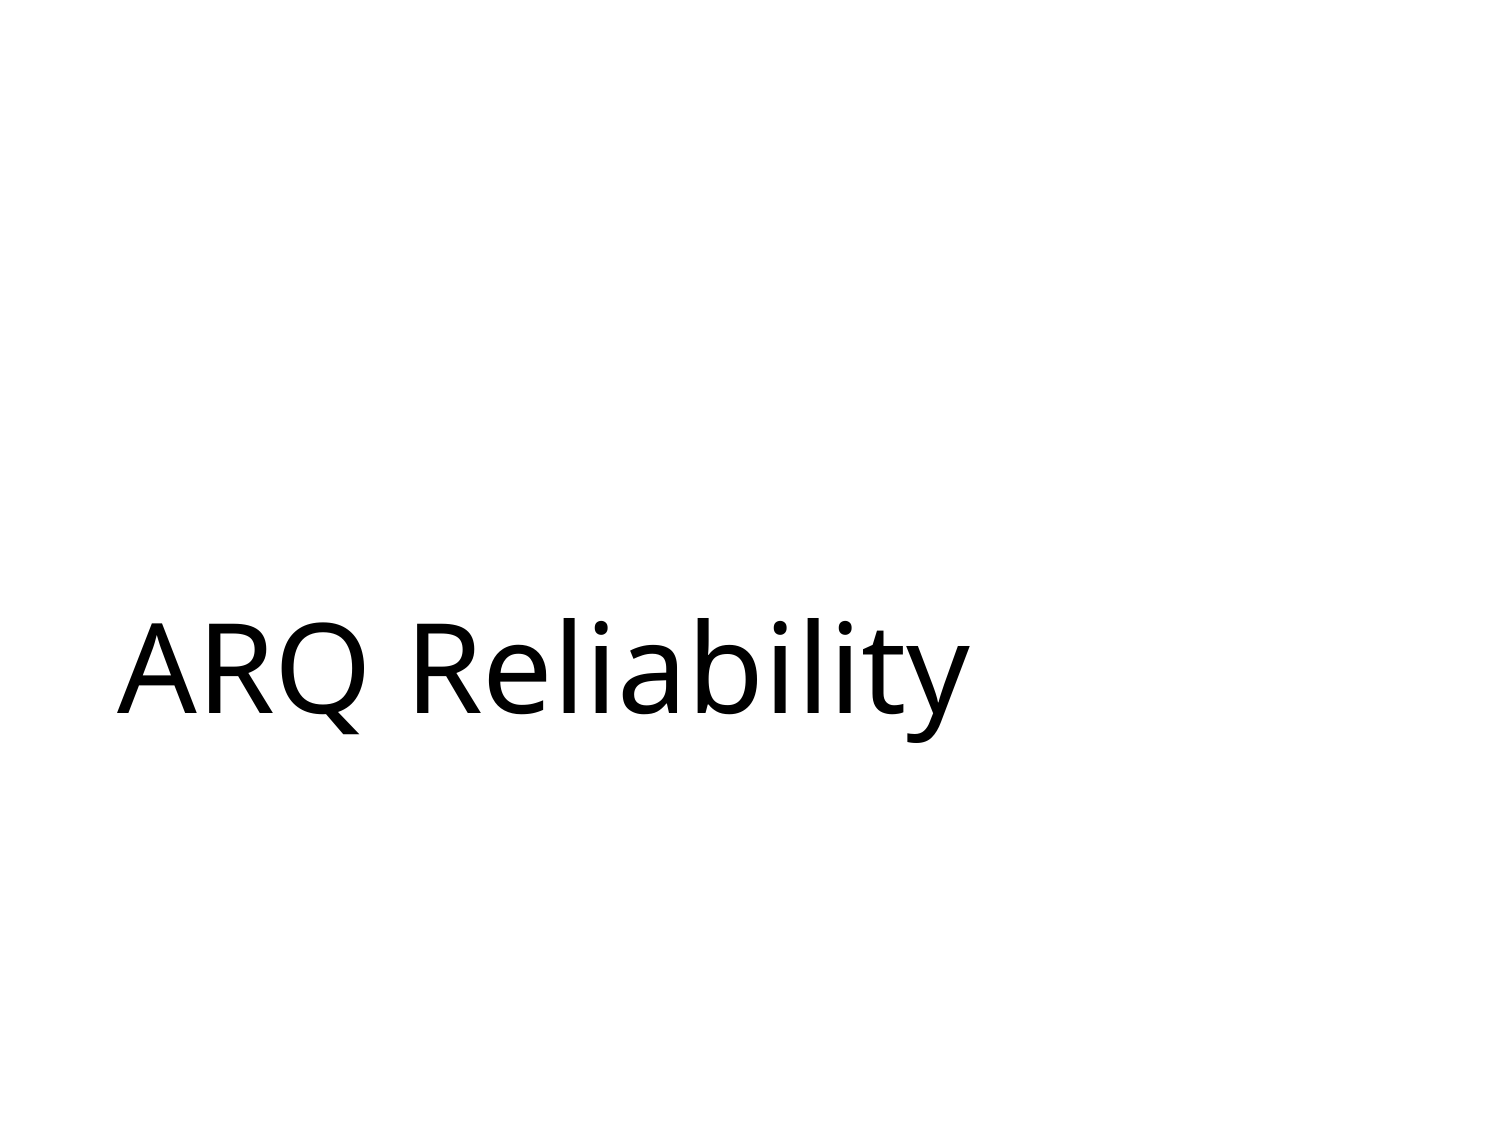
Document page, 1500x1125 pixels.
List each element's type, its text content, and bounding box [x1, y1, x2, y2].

title ARQ Reliability [102, 280, 1397, 749]
